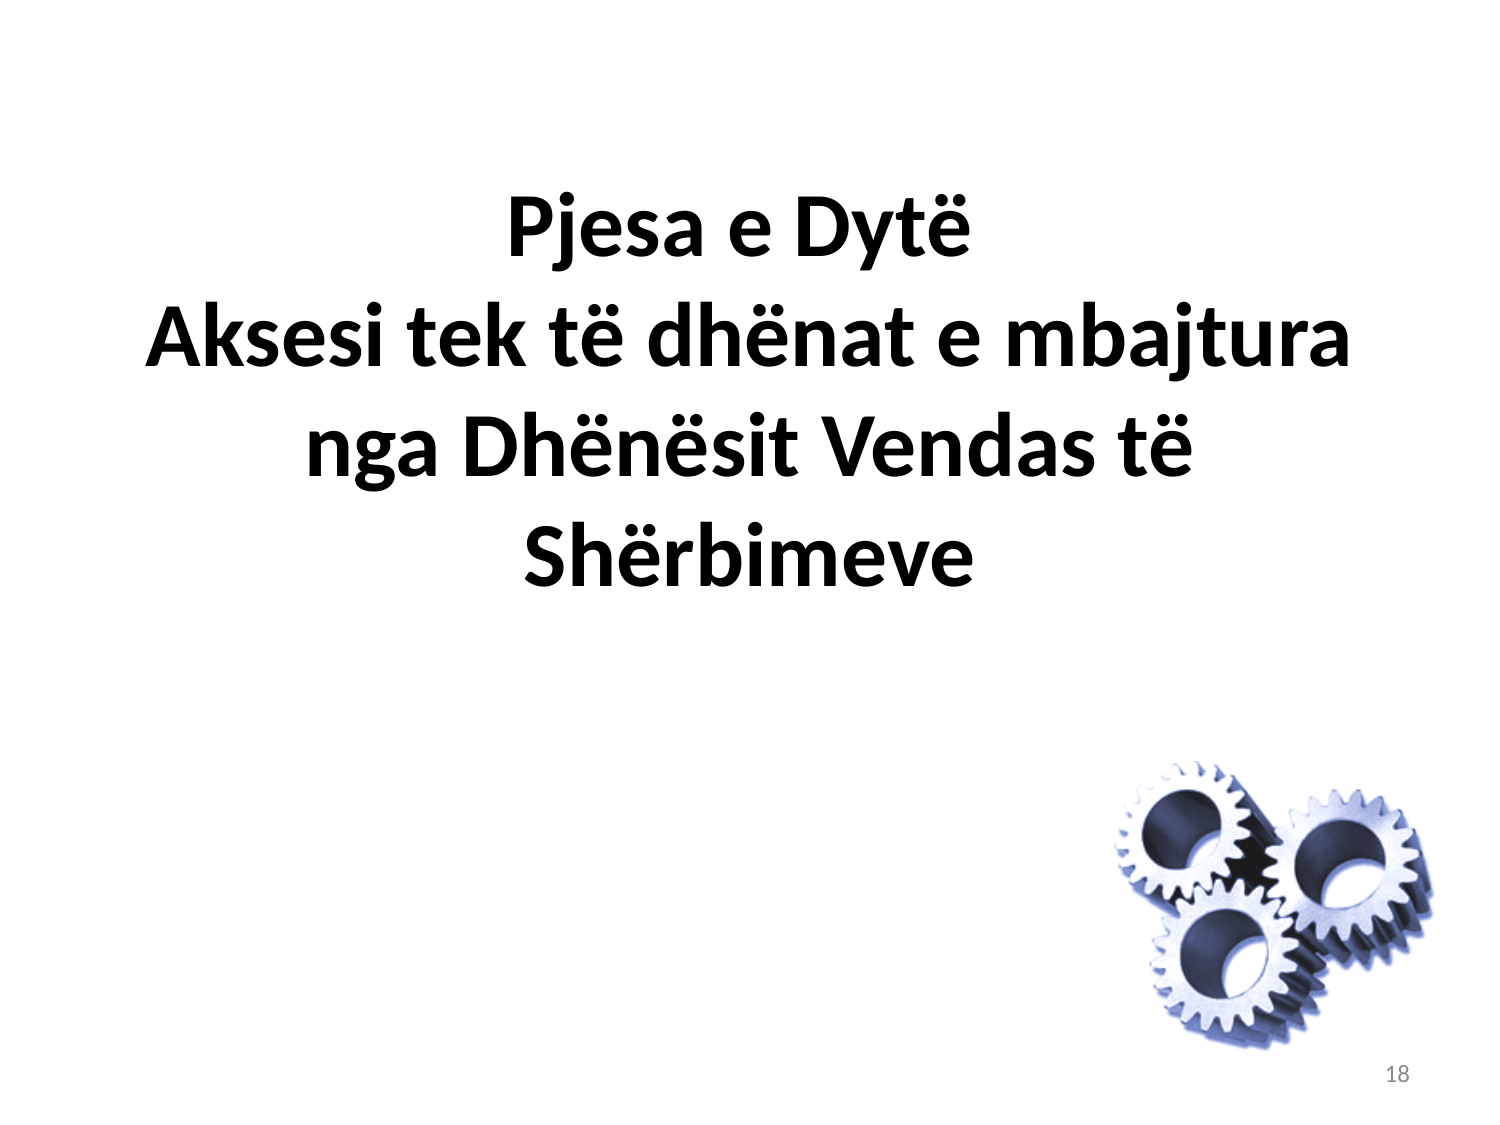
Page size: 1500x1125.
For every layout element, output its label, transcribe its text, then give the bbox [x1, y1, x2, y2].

slide_number 18 [1074, 1042, 1425, 1103]
title Pjesa e Dytë Aksesi tek të dhënat e mbajtura nga Dhënësit Vendas të Shërbimeve [75, 157, 1425, 641]
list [1113, 761, 1436, 1052]
